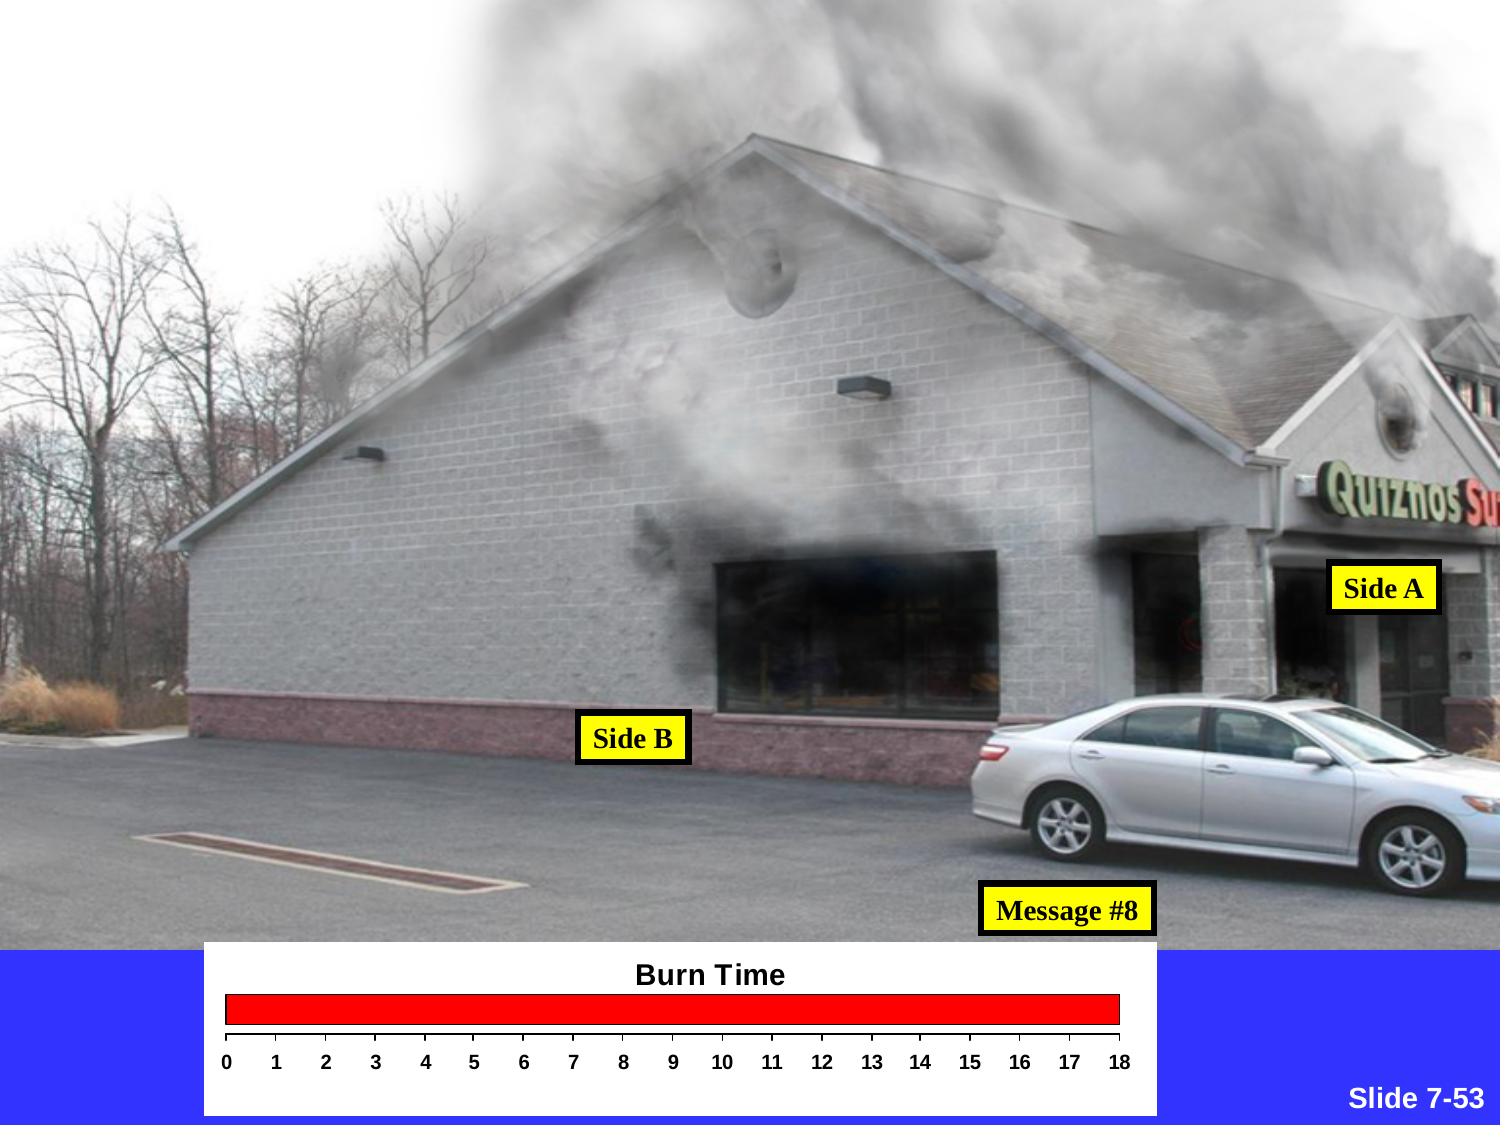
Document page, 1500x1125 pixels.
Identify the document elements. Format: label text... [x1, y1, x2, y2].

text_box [203, 941, 1157, 1117]
picture [0, 0, 1500, 951]
slide_number Slide 7-338 [1158, 1071, 1500, 1125]
